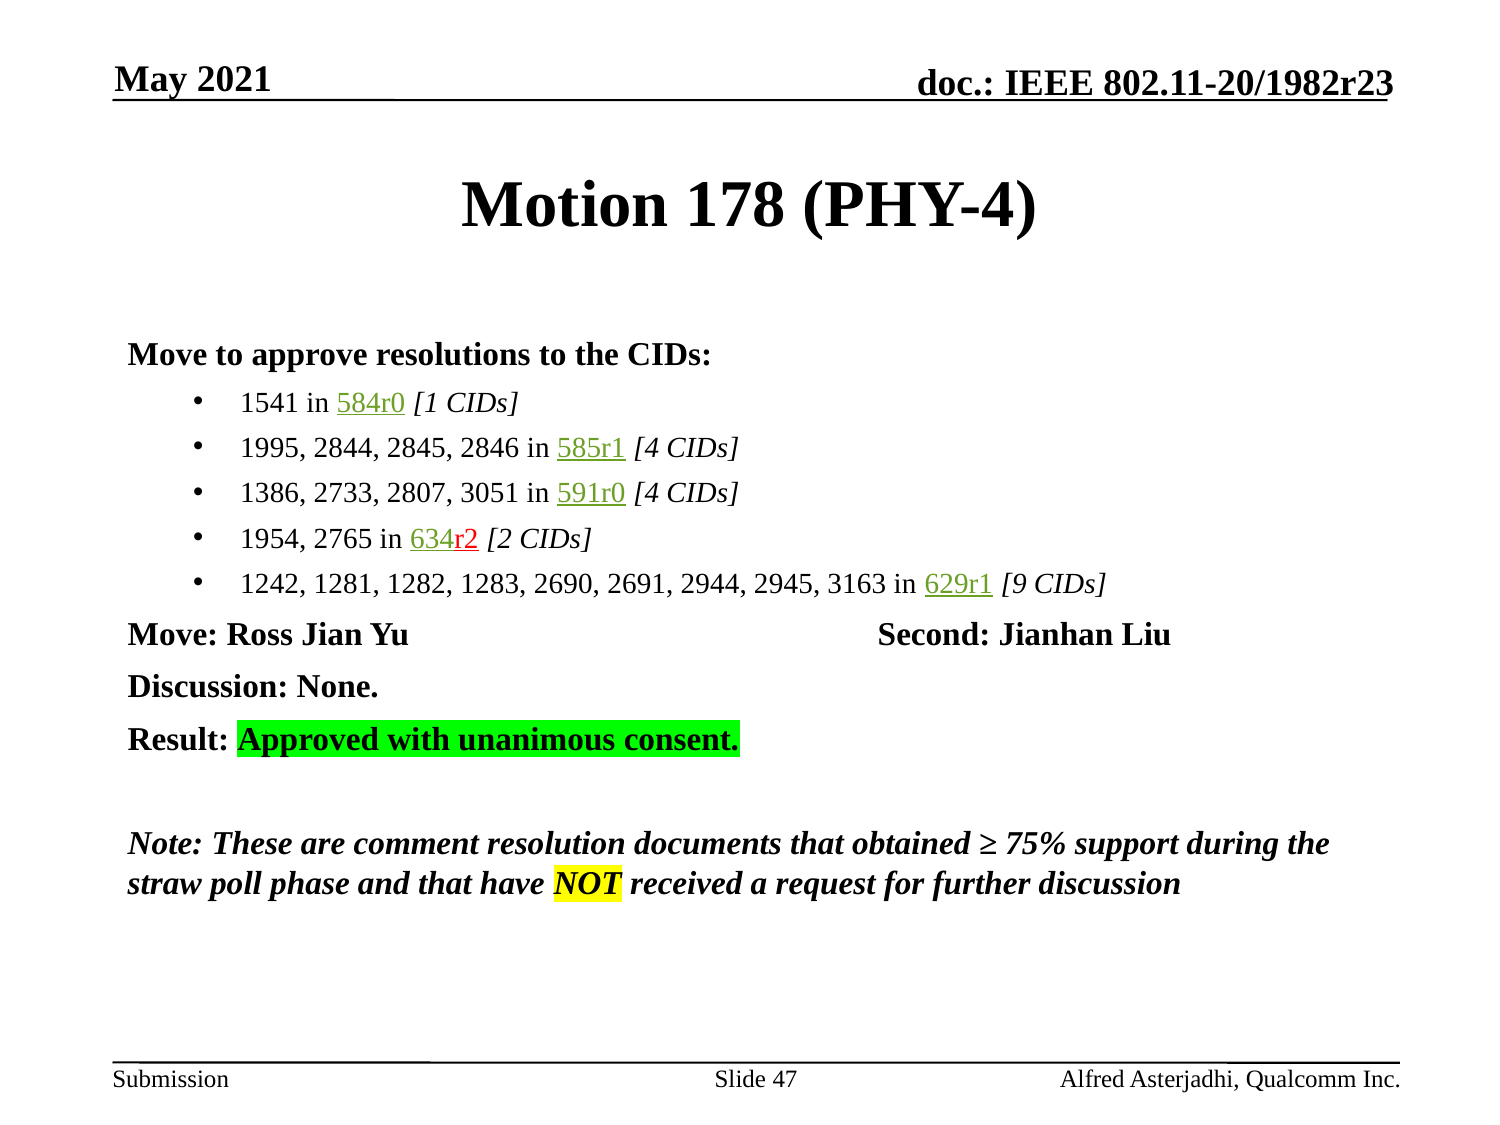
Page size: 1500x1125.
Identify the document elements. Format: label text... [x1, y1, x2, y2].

title Motion 178 (PHY-4) [112, 112, 1388, 288]
slide_number Slide 47 [712, 1061, 800, 1123]
list Move to approve resolutions to the CIDs: 1541 in 584r0 [1 CIDs] 1995, 2844, 2845, 2846 in 585r1 [4 CIDs] 1386, 2733, 2807, 3051 in 591r0 [4 CIDs] 1954, 2765 in 634r2 [2 CIDs] 1242, 1281, 1282, 1283, 2690, 2691, 2944, 2945, 3163 in 629r1 [9 CIDs] Move: Ross Jian Yu Second: Jianhan Liu Discussion: None. Result: Approved with unanimous consent. Note: These are comment resolution documents that obtained ≥ 75% support during the straw poll phase and that have NOT received a request for further discussion [112, 324, 1388, 1063]
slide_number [114, 54, 423, 100]
footer Alfred Asterjadhi, Qualcomm Inc. [878, 1061, 1402, 1093]
